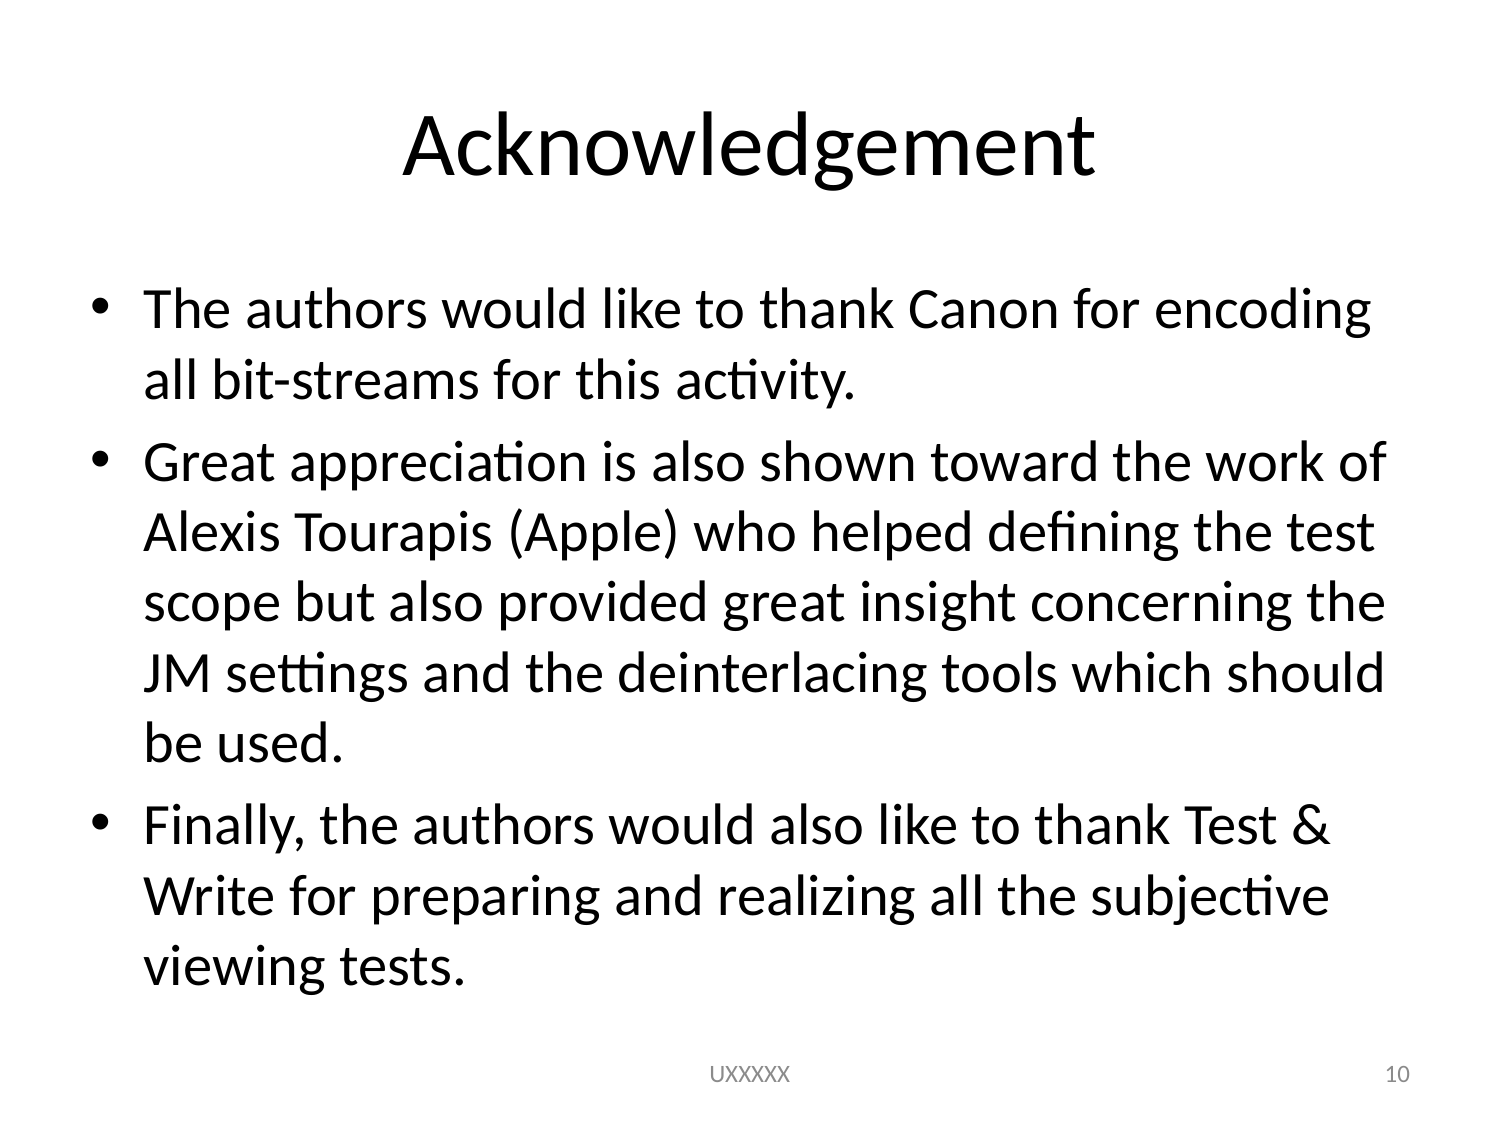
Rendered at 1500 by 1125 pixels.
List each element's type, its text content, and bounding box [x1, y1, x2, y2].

slide_number 10 [1074, 1042, 1425, 1103]
title Acknowledgement [75, 45, 1425, 233]
footer UXXXXX [512, 1042, 988, 1103]
list The authors would like to thank Canon for encoding all bit-streams for this activity. Great appreciation is also shown toward the work of Alexis Tourapis (Apple) who helped defining the test scope but also provided great insight concerning the JM settings and the deinterlacing tools which should be used. Finally, the authors would also like to thank Test & Write for preparing and realizing all the subjective viewing tests. [75, 262, 1425, 1005]
